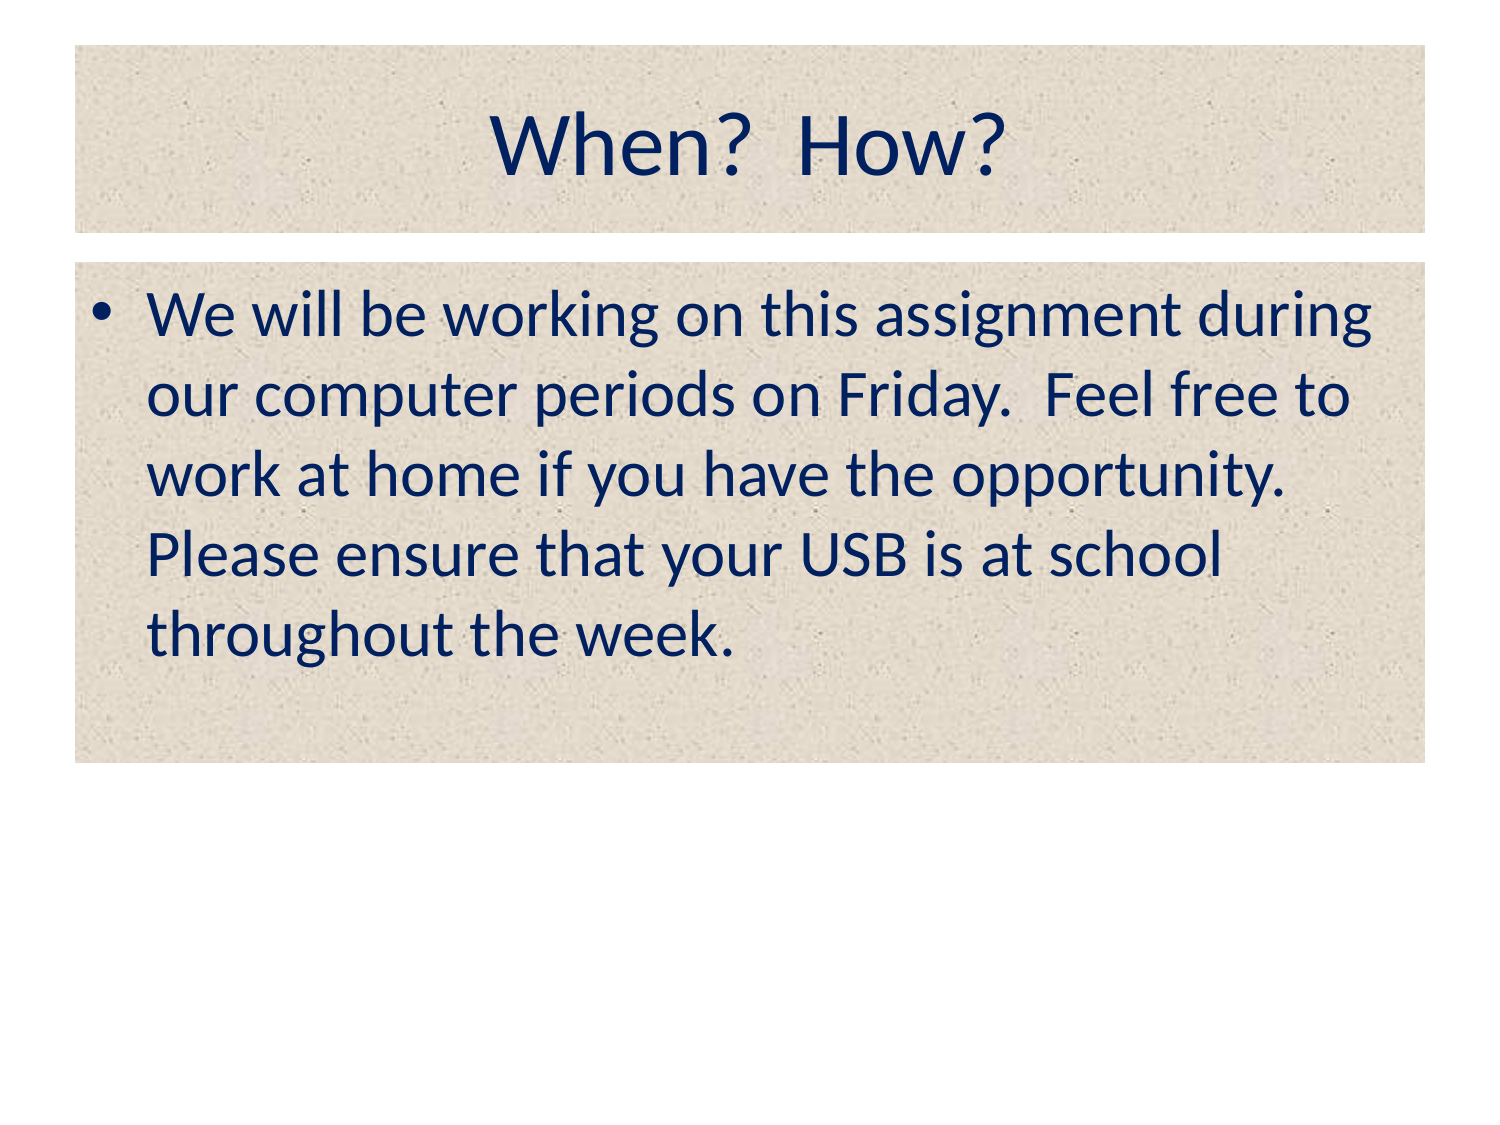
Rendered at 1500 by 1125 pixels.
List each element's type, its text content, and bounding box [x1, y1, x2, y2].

title When? How? [75, 45, 1425, 233]
list We will be working on this assignment during our computer periods on Friday. Feel free to work at home if you have the opportunity. Please ensure that your USB is at school throughout the week. [75, 262, 1425, 763]
